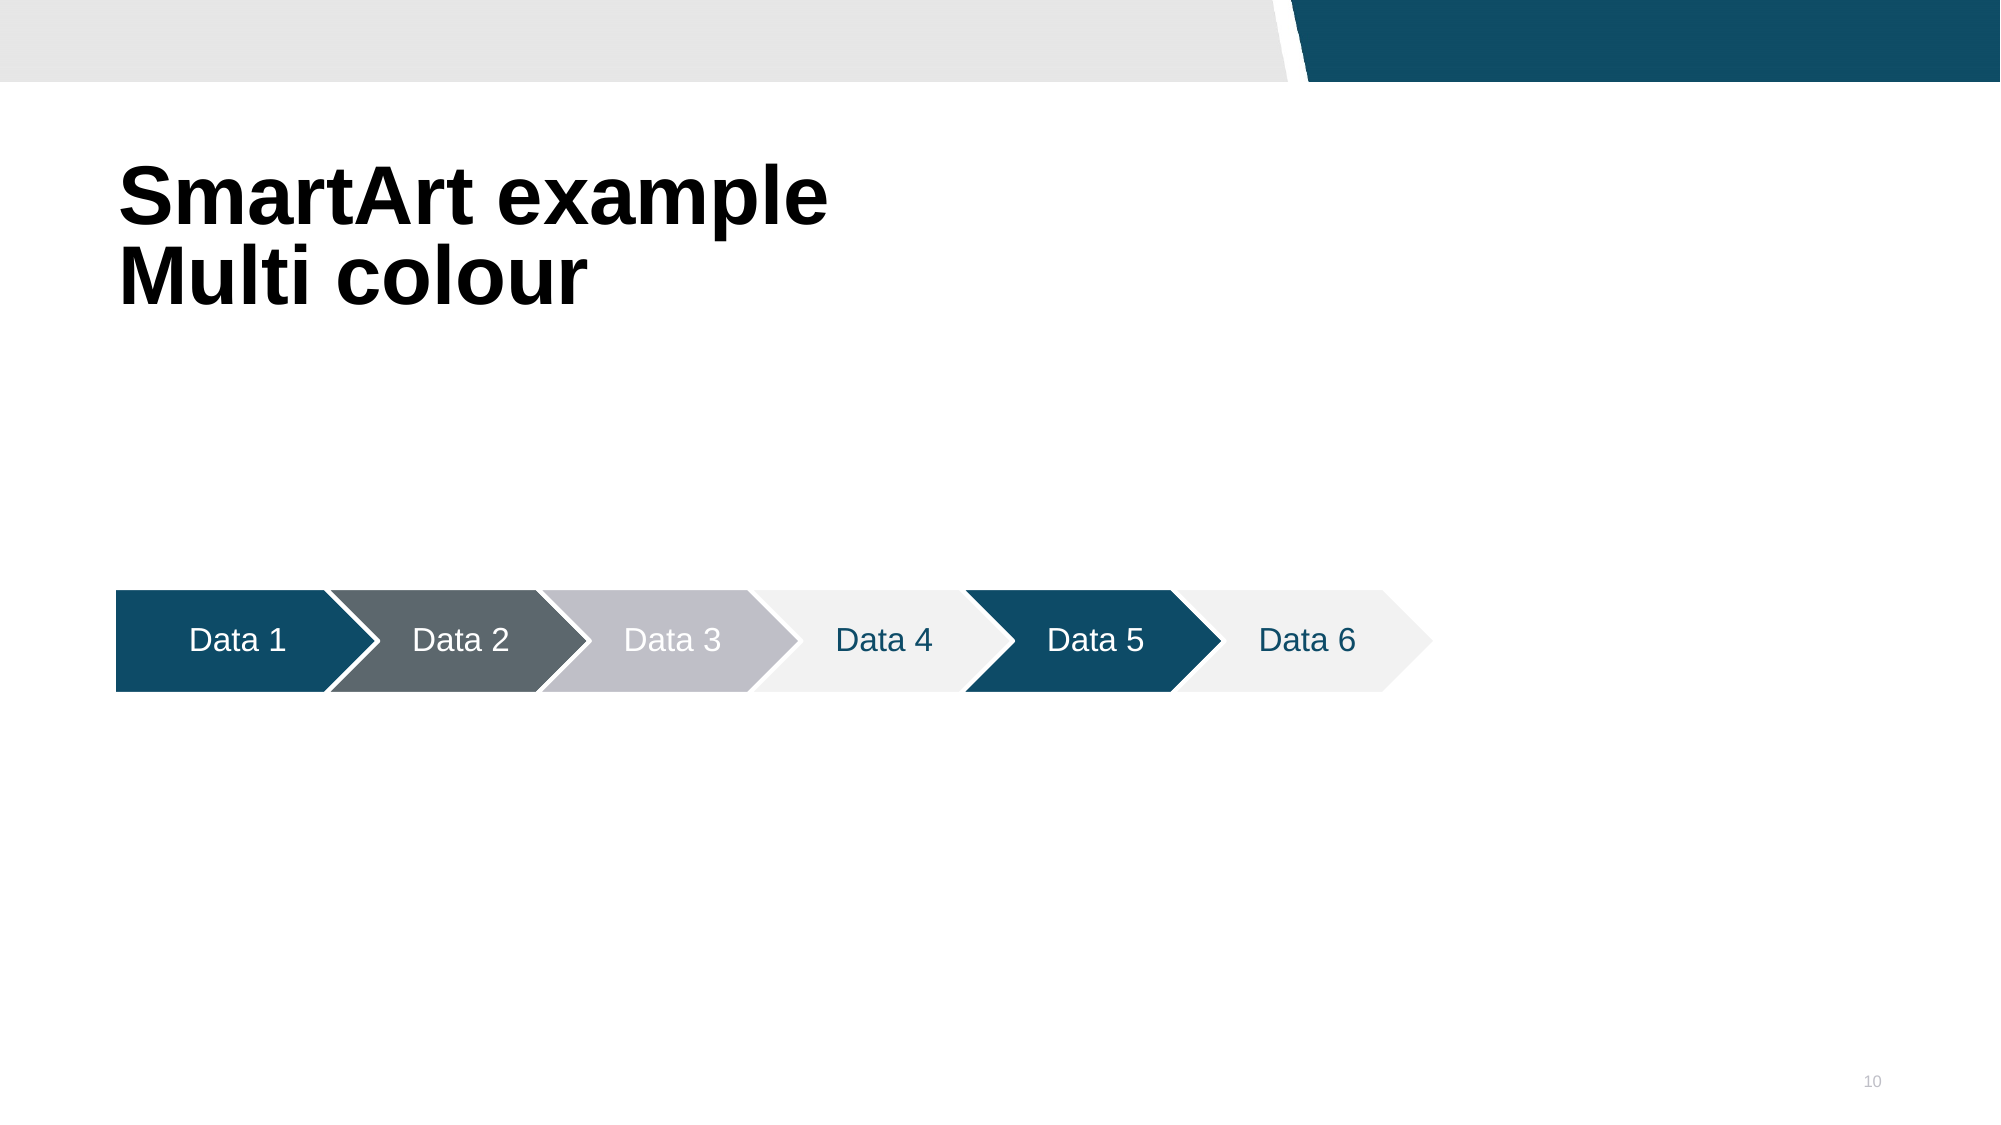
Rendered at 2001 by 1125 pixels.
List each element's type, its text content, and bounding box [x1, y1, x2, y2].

picture [0, 0, 2000, 82]
title SmartArt example Multi colour [118, 160, 1882, 323]
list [113, 337, 1437, 945]
